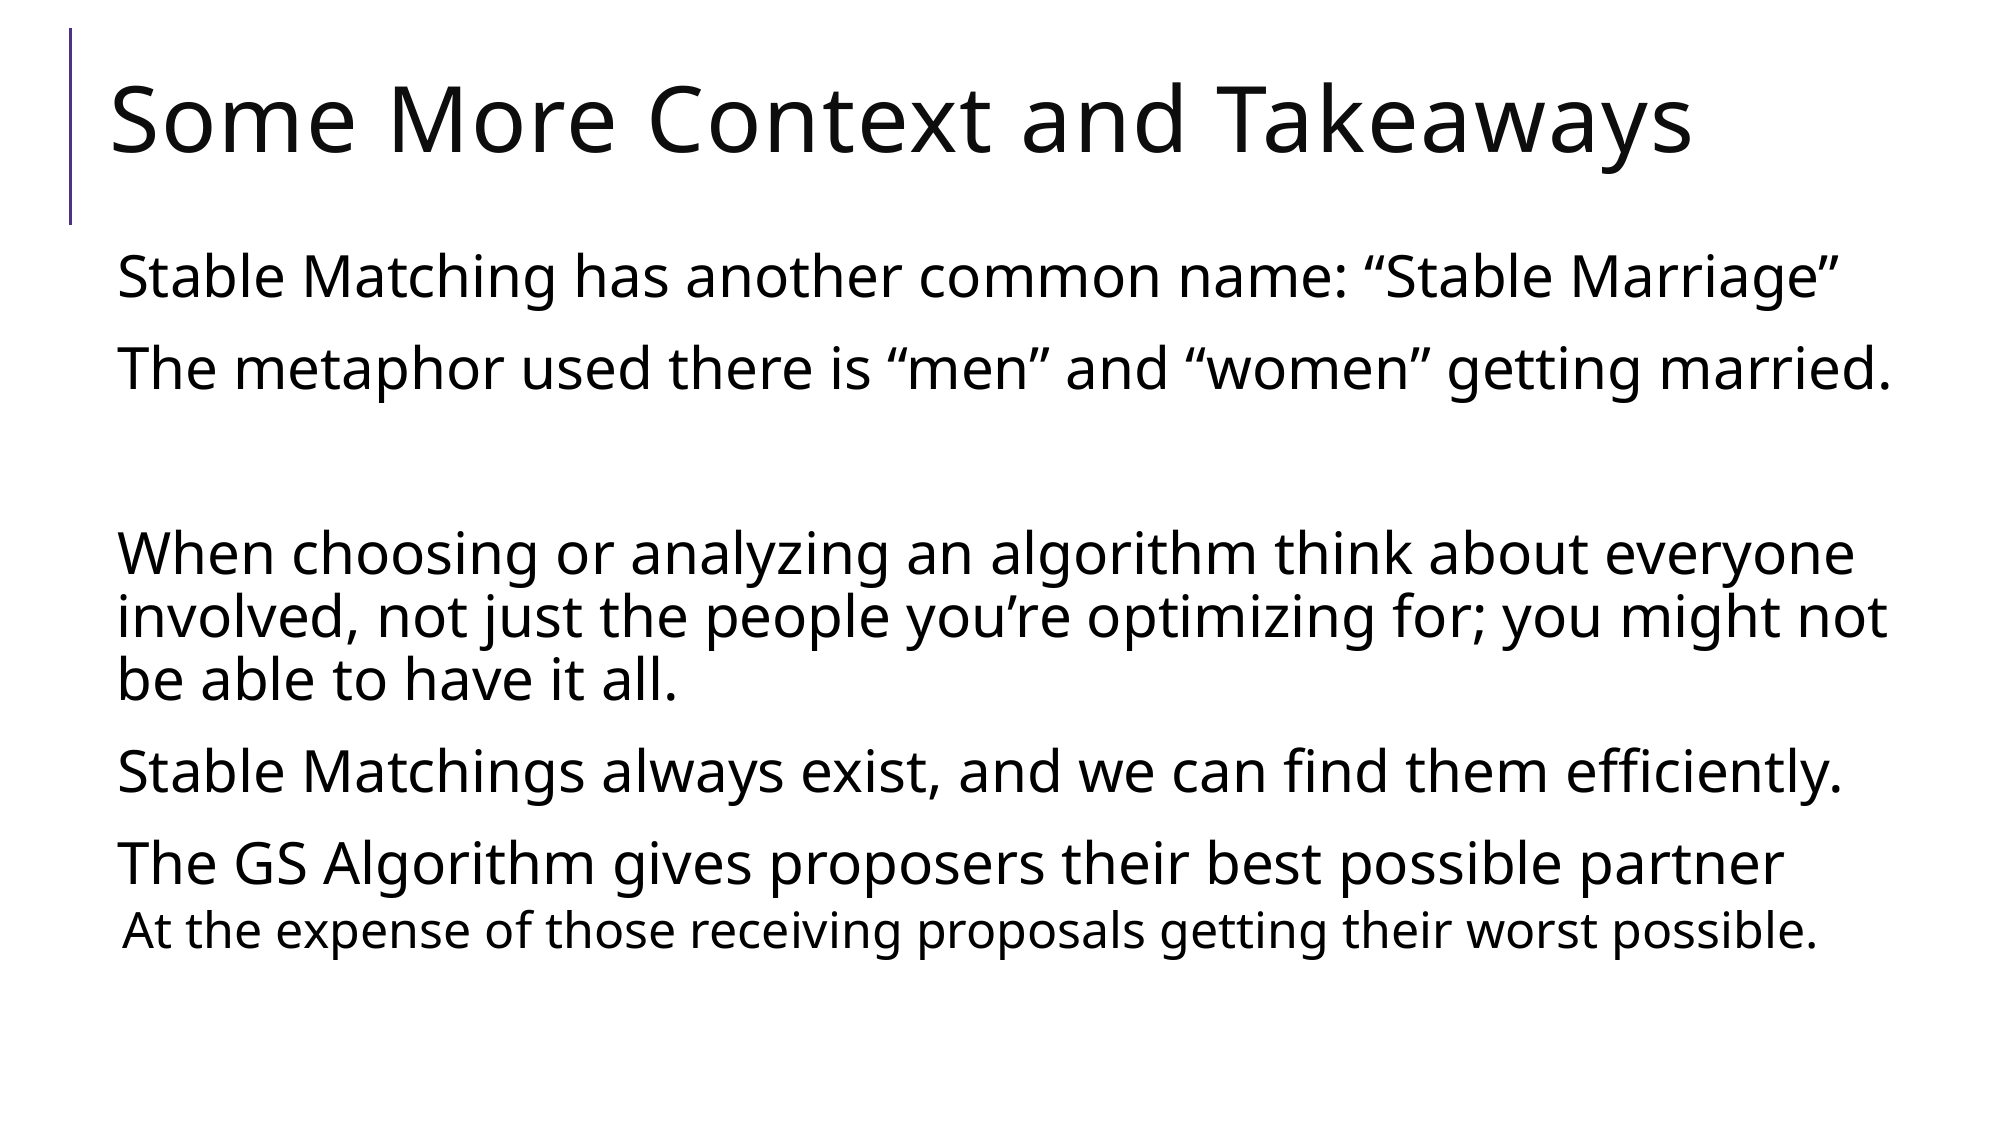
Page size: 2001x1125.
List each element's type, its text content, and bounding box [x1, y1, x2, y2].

title Some More Context and Takeaways [94, 43, 1930, 210]
list Stable Matching has another common name: “Stable Marriage” The metaphor used there is “men” and “women” getting married. When choosing or analyzing an algorithm think about everyone involved, not just the people you’re optimizing for; you might not be able to have it all. Stable Matchings always exist, and we can find them efficiently. The GS Algorithm gives proposers their best possible partner At the expense of those receiving proposals getting their worst possible. [94, 240, 1930, 1035]
